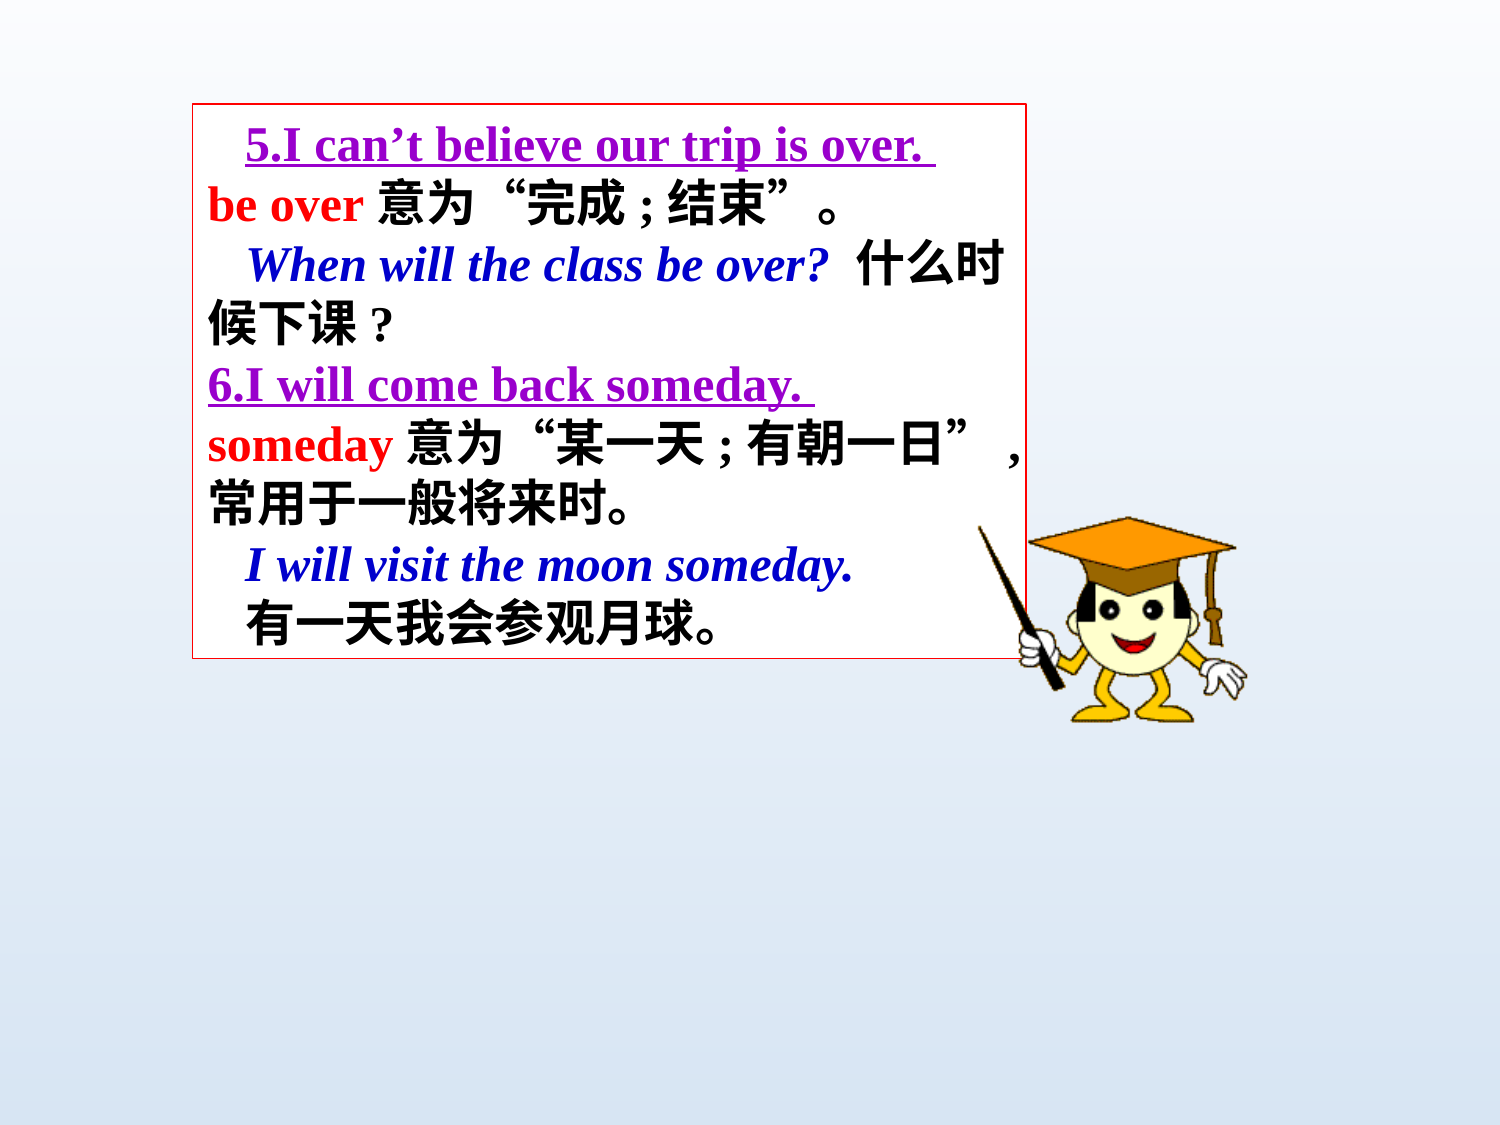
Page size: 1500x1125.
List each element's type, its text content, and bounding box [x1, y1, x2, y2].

picture [958, 501, 1272, 737]
text_box 5.I can’t believe our trip is over. be over意为“完成;结束”。 When will the class be over? 什么时候下课? 6.I will come back someday. someday意为“某一天;有朝一日”,常用于一般将来时。 I will visit the moon someday. 有一天我会参观月球。 [192, 103, 1026, 659]
